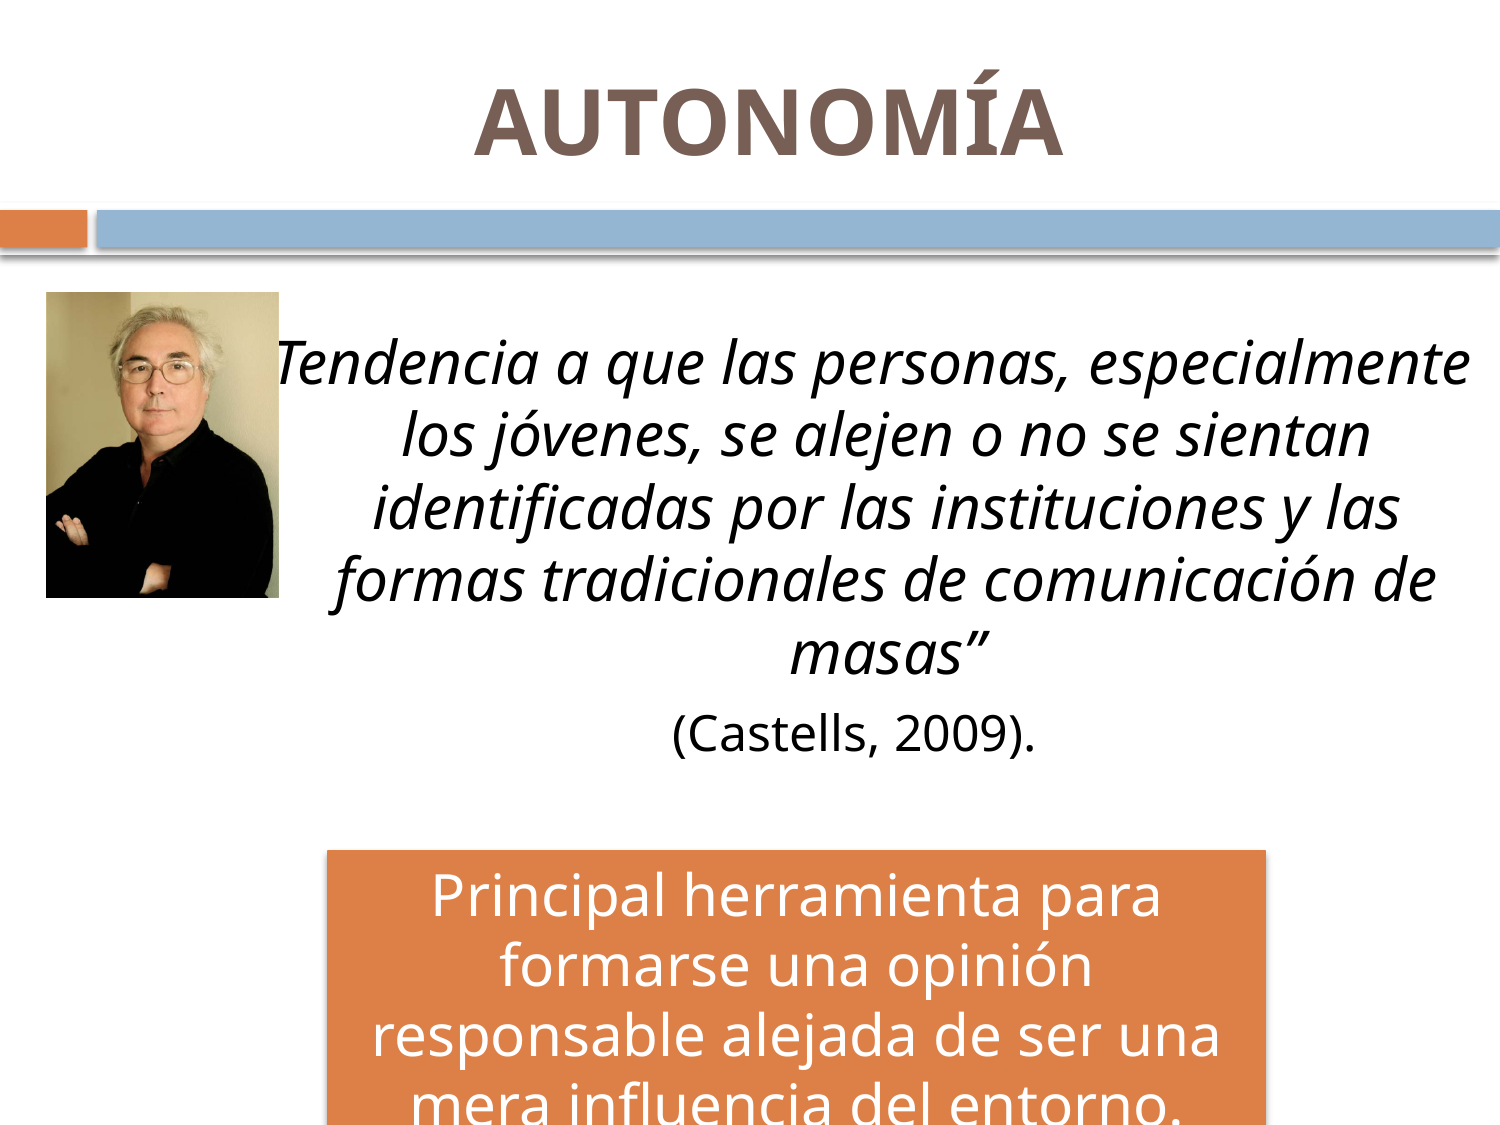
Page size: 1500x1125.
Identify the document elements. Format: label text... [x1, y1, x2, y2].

list “Tendencia a que las personas, especialmente los jóvenes, se alejen o no se sientan identificadas por las instituciones y las formas tradicionales de comunicación de masas” (Castells, 2009). [222, 316, 1500, 1054]
text_box Principal herramienta para formarse una opinión responsable alejada de ser una mera influencia del entorno. [327, 850, 1266, 1125]
title AUTONOMÍA [100, 37, 1438, 200]
picture [46, 292, 279, 598]
